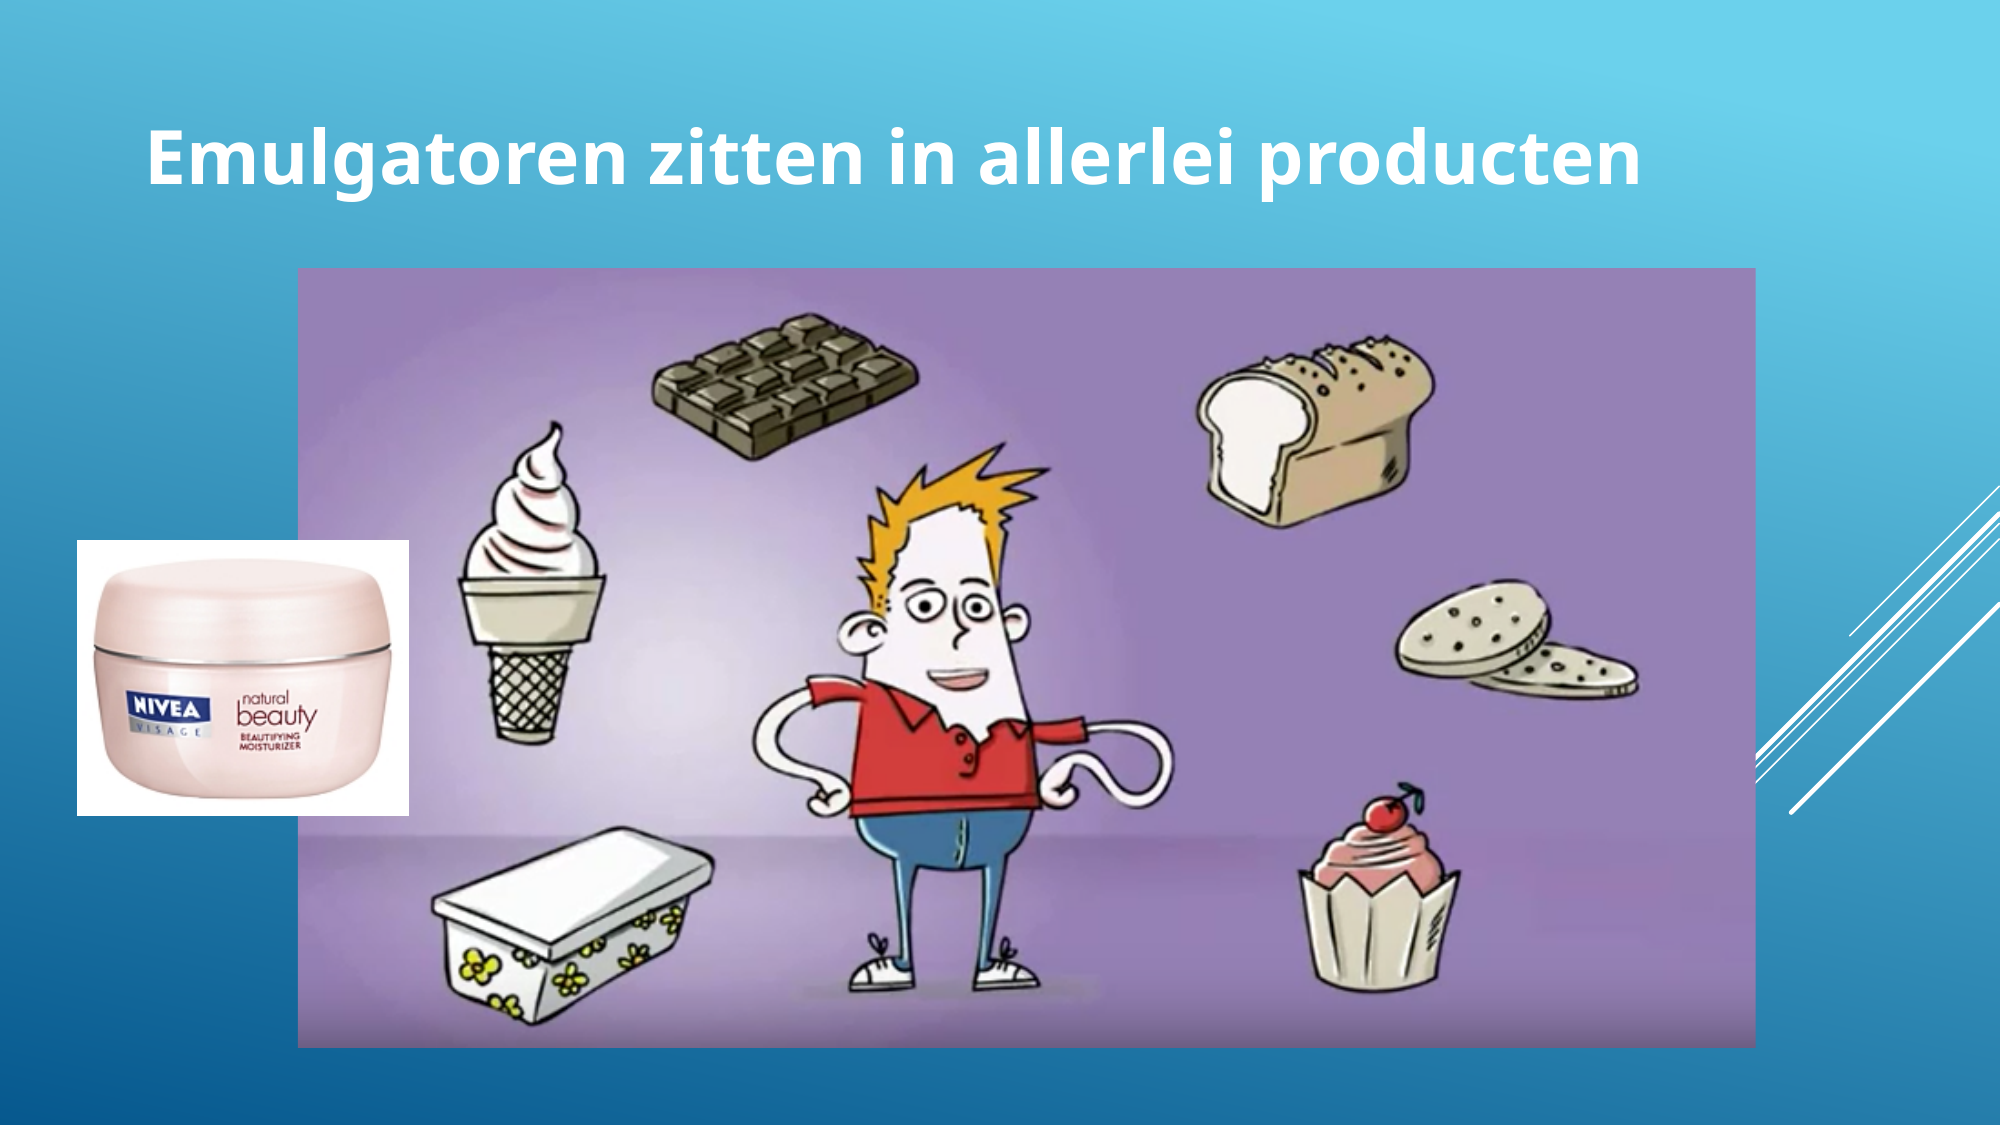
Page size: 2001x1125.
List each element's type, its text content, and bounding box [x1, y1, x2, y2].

picture [77, 267, 1756, 1048]
list Emulgatoren zitten in allerlei producten [129, 0, 1811, 309]
